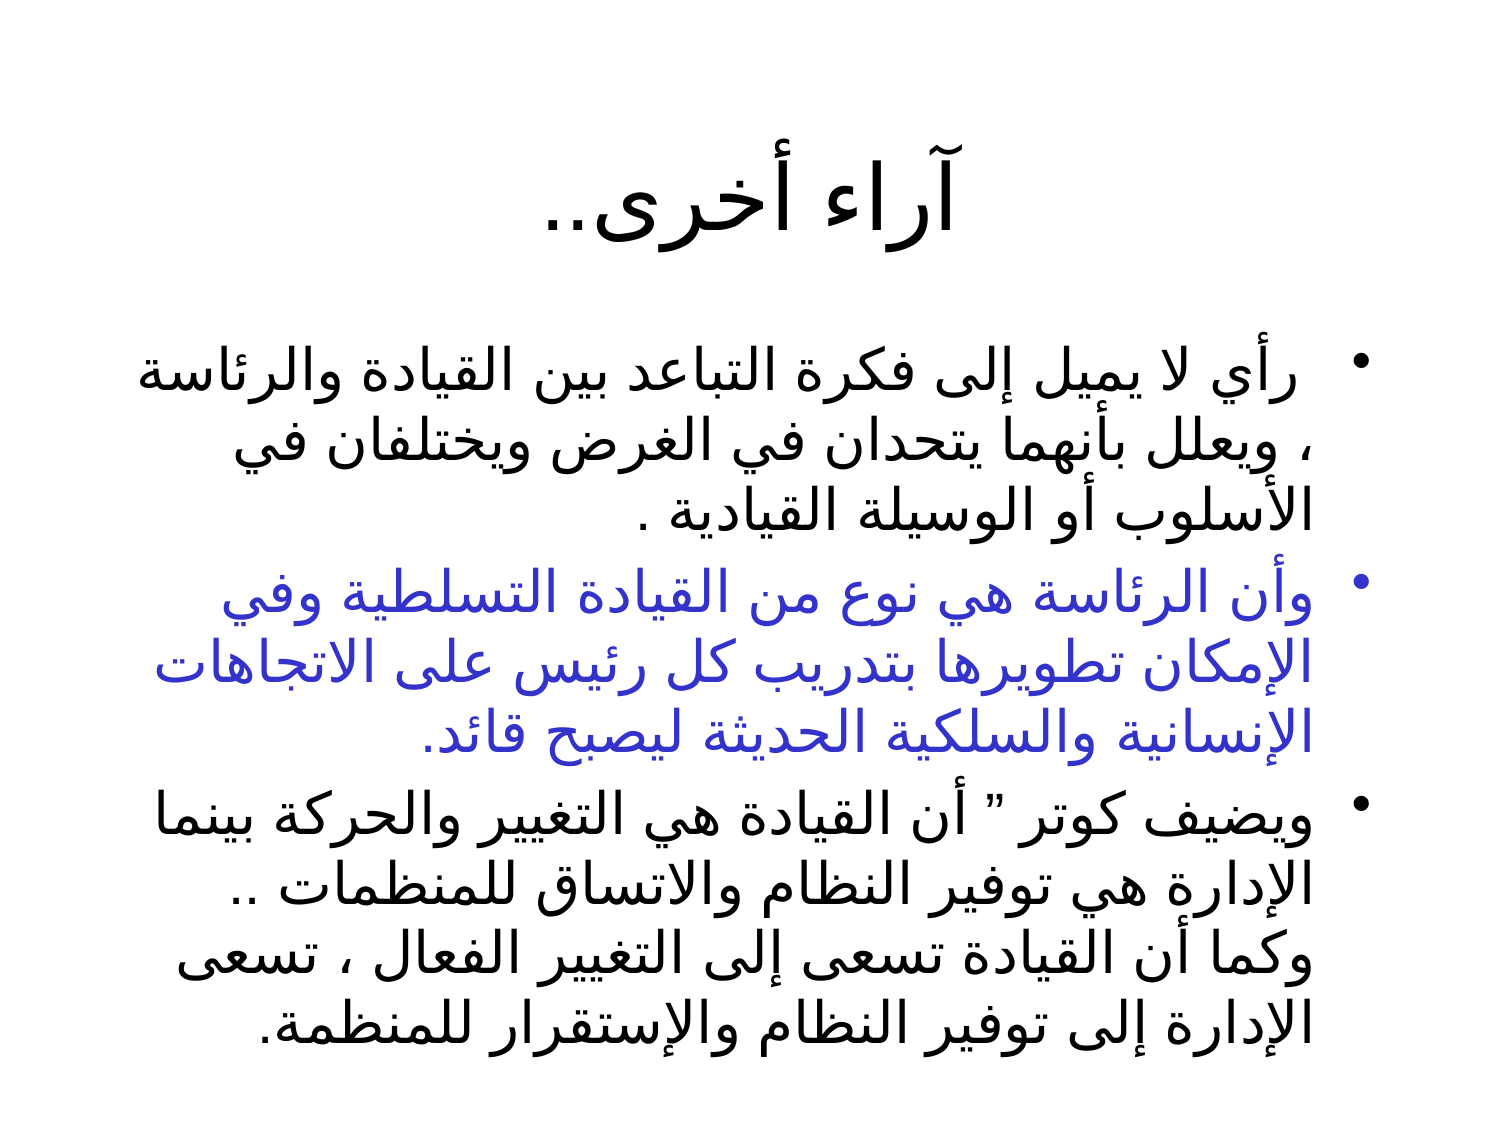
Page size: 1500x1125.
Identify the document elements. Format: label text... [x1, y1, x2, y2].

title آراء أخرى.. [112, 99, 1388, 288]
list رأي لا يميل إلى فكرة التباعد بين القيادة والرئاسة ، ويعلل بأنهما يتحدان في الغرض ويختلفان في الأسلوب أو الوسيلة القيادية . وأن الرئاسة هي نوع من القيادة التسلطية وفي الإمكان تطويرها بتدريب كل رئيس على الاتجاهات الإنسانية والسلكية الحديثة ليصبح قائد. ويضيف كوتر ” أن القيادة هي التغيير والحركة بينما الإدارة هي توفير النظام والاتساق للمنظمات .. وكما أن القيادة تسعى إلى التغيير الفعال ، تسعى الإدارة إلى توفير النظام والإستقرار للمنظمة. [112, 324, 1388, 1001]
